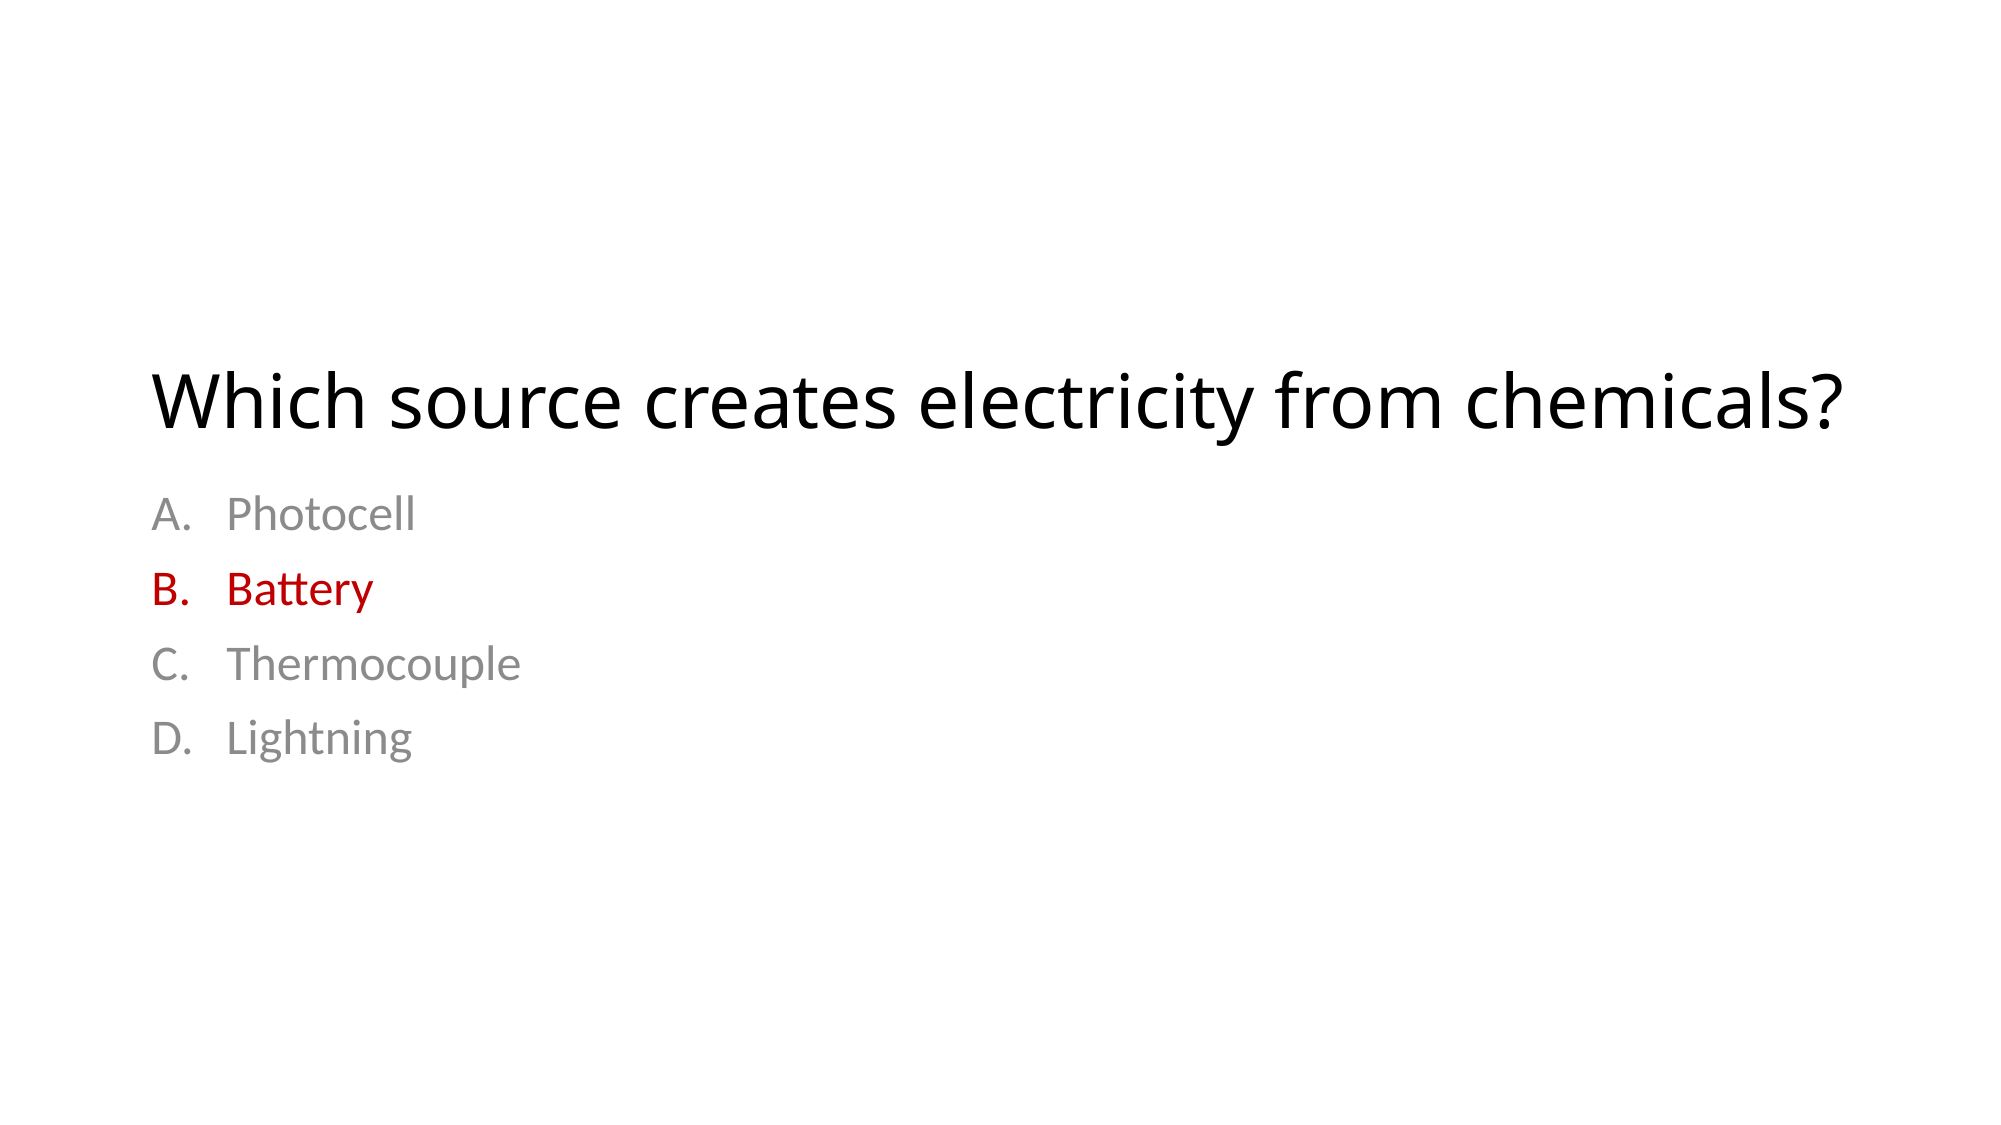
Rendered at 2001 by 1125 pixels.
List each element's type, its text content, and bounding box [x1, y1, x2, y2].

title Which source creates electricity from chemicals? [136, 280, 1862, 453]
list Photocell Battery Thermocouple Lightning [136, 479, 1862, 999]
